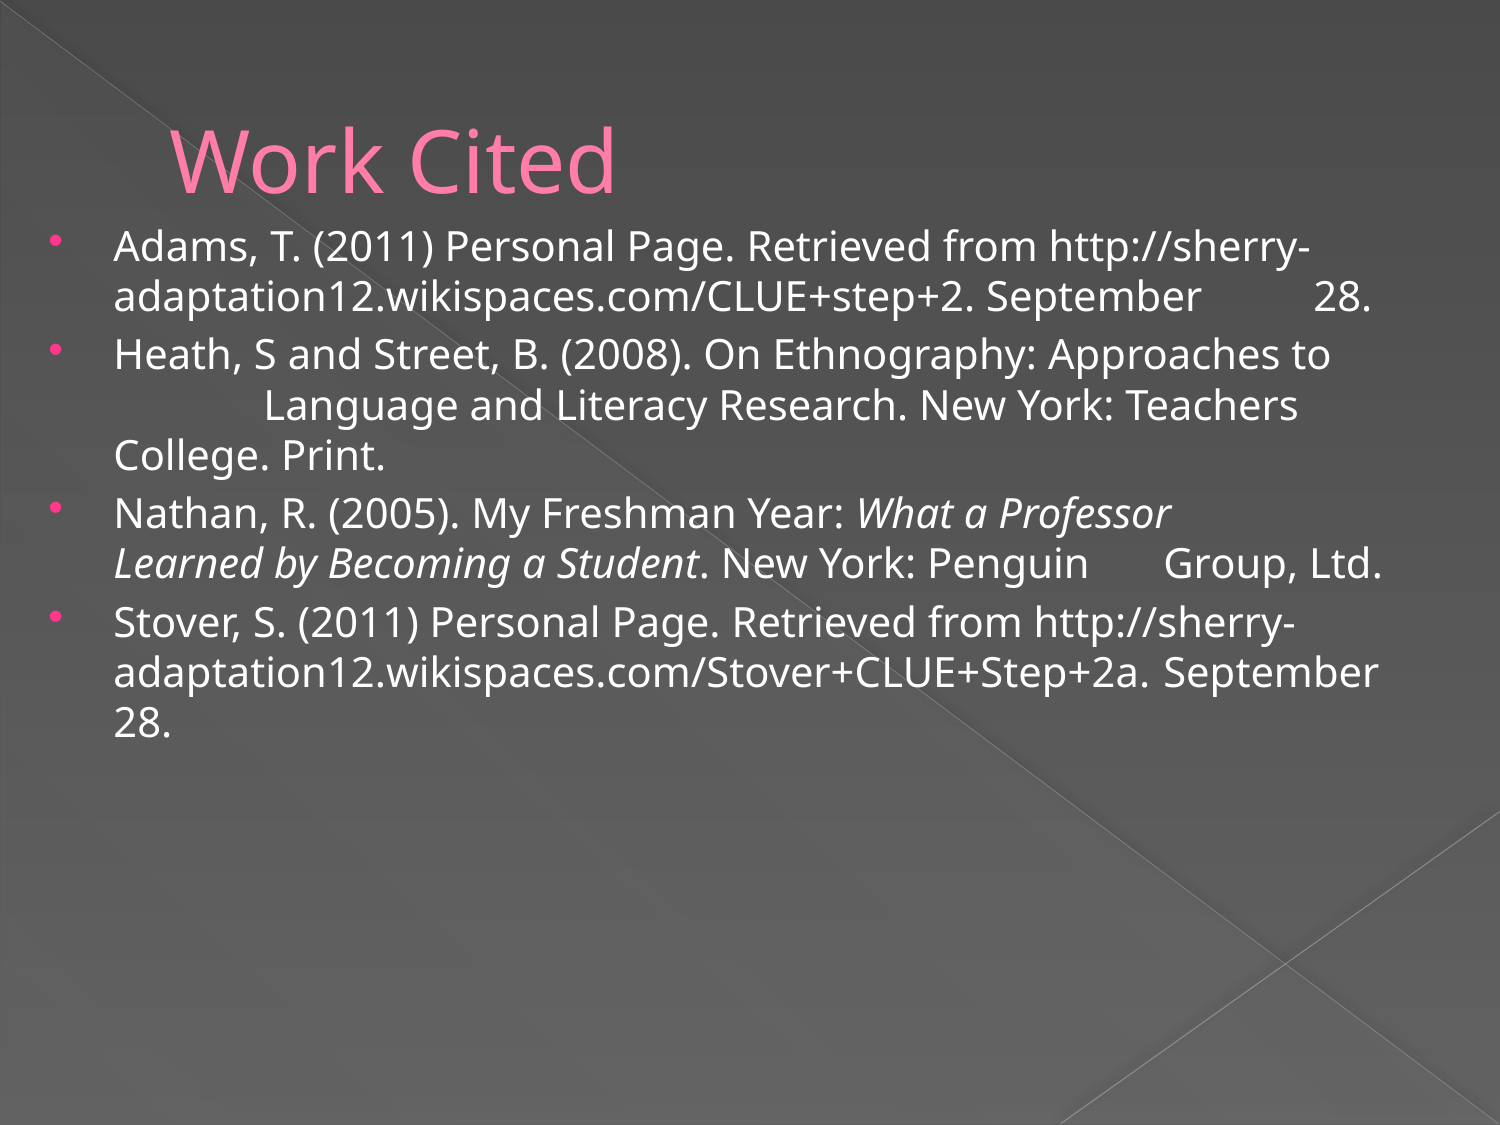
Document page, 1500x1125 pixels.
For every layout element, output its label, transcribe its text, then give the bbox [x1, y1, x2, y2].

list Adams, T. (2011) Personal Page. Retrieved from http://sherry- adaptation12.wikispaces.com/CLUE+step+2. September 28. Heath, S and Street, B. (2008). On Ethnography: Approaches to Language and Literacy Research. New York: Teachers College. Print. Nathan, R. (2005). My Freshman Year: What a Professor Learned by Becoming a Student. New York: Penguin Group, Ltd. Stover, S. (2011) Personal Page. Retrieved from http://sherry- adaptation12.wikispaces.com/Stover+CLUE+Step+2a. September 28. [24, 212, 1400, 1059]
title Work Cited [75, 43, 1425, 274]
